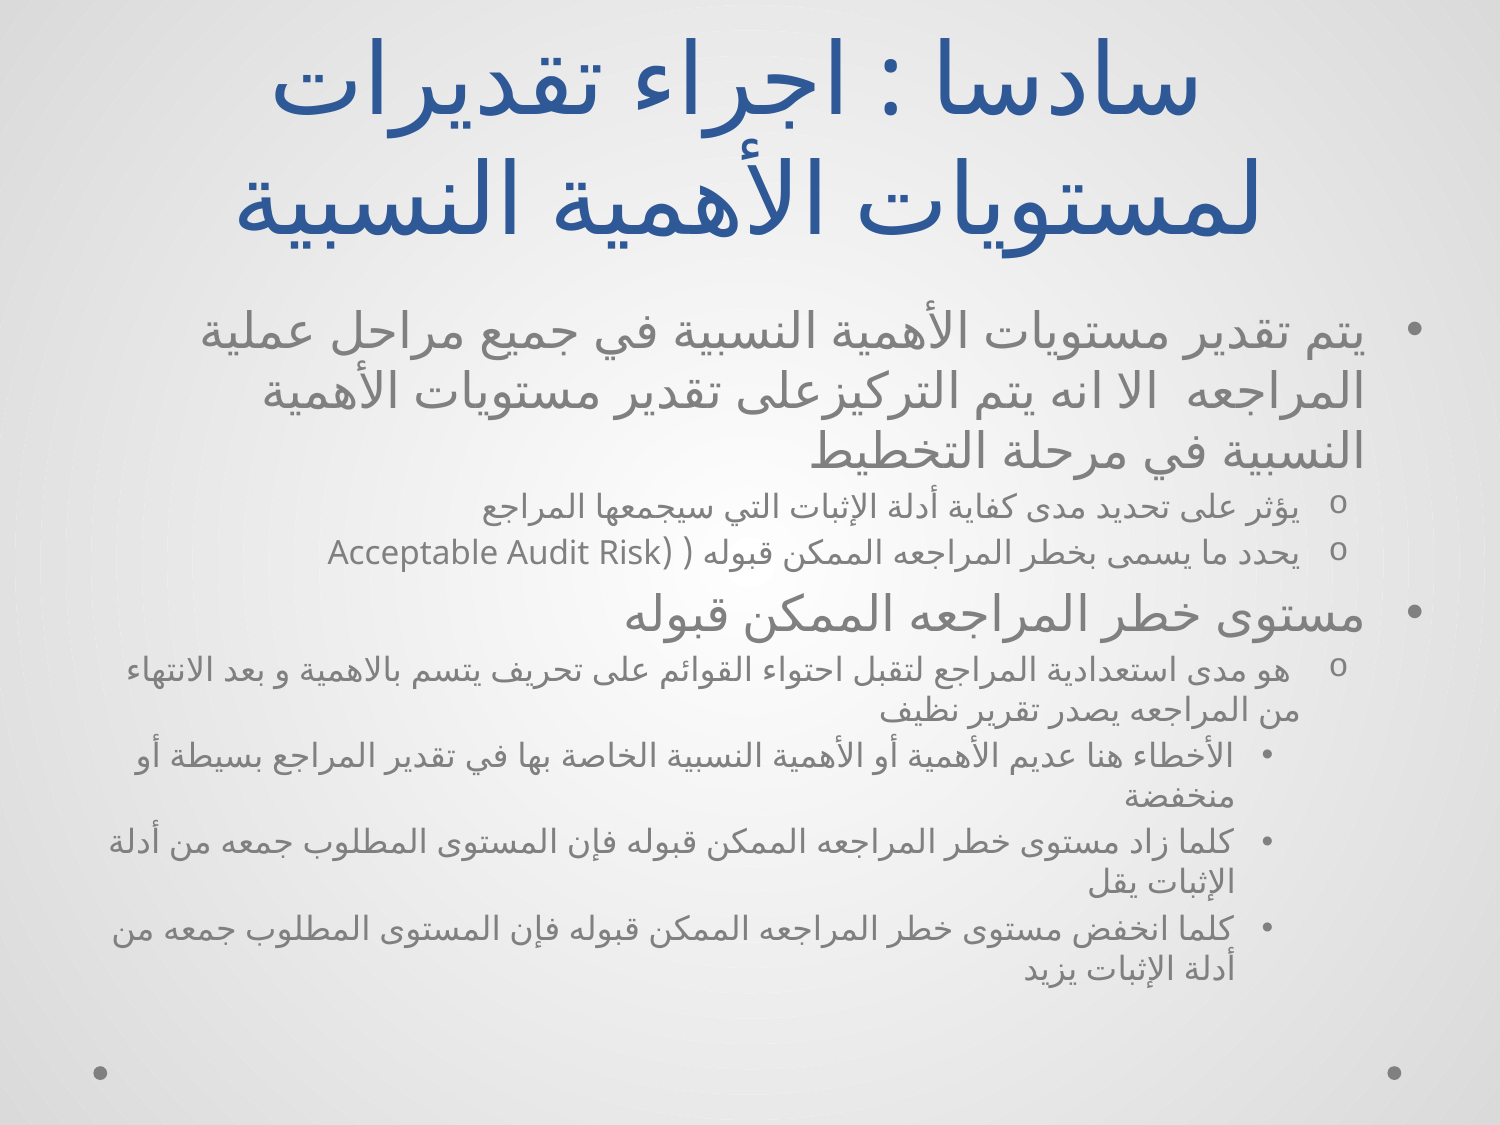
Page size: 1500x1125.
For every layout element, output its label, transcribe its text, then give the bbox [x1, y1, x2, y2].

title سادسا : اجراء تقديرات لمستويات الأهمية النسبية [75, 0, 1425, 263]
list يتم تقدير مستويات الأهمية النسبية في جميع مراحل عملية المراجعه الا انه يتم التركيزعلى تقدير مستويات الأهمية النسبية في مرحلة التخطيط يؤثر على تحديد مدى كفاية أدلة الإثبات التي سيجمعها المراجع يحدد ما يسمى بخطر المراجعه الممكن قبوله ( (Acceptable Audit Risk مستوى خطر المراجعه الممكن قبوله هو مدى استعدادية المراجع لتقبل احتواء القوائم على تحريف يتسم بالاهمية و بعد الانتهاء من المراجعه يصدر تقرير نظيف الأخطاء هنا عديم الأهمية أو الأهمية النسبية الخاصة بها في تقدير المراجع بسيطة أو منخفضة كلما زاد مستوى خطر المراجعه الممكن قبوله فإن المستوى المطلوب جمعه من أدلة الإثبات يقل كلما انخفض مستوى خطر المراجعه الممكن قبوله فإن المستوى المطلوب جمعه من أدلة الإثبات يزيد [88, 290, 1439, 1071]
